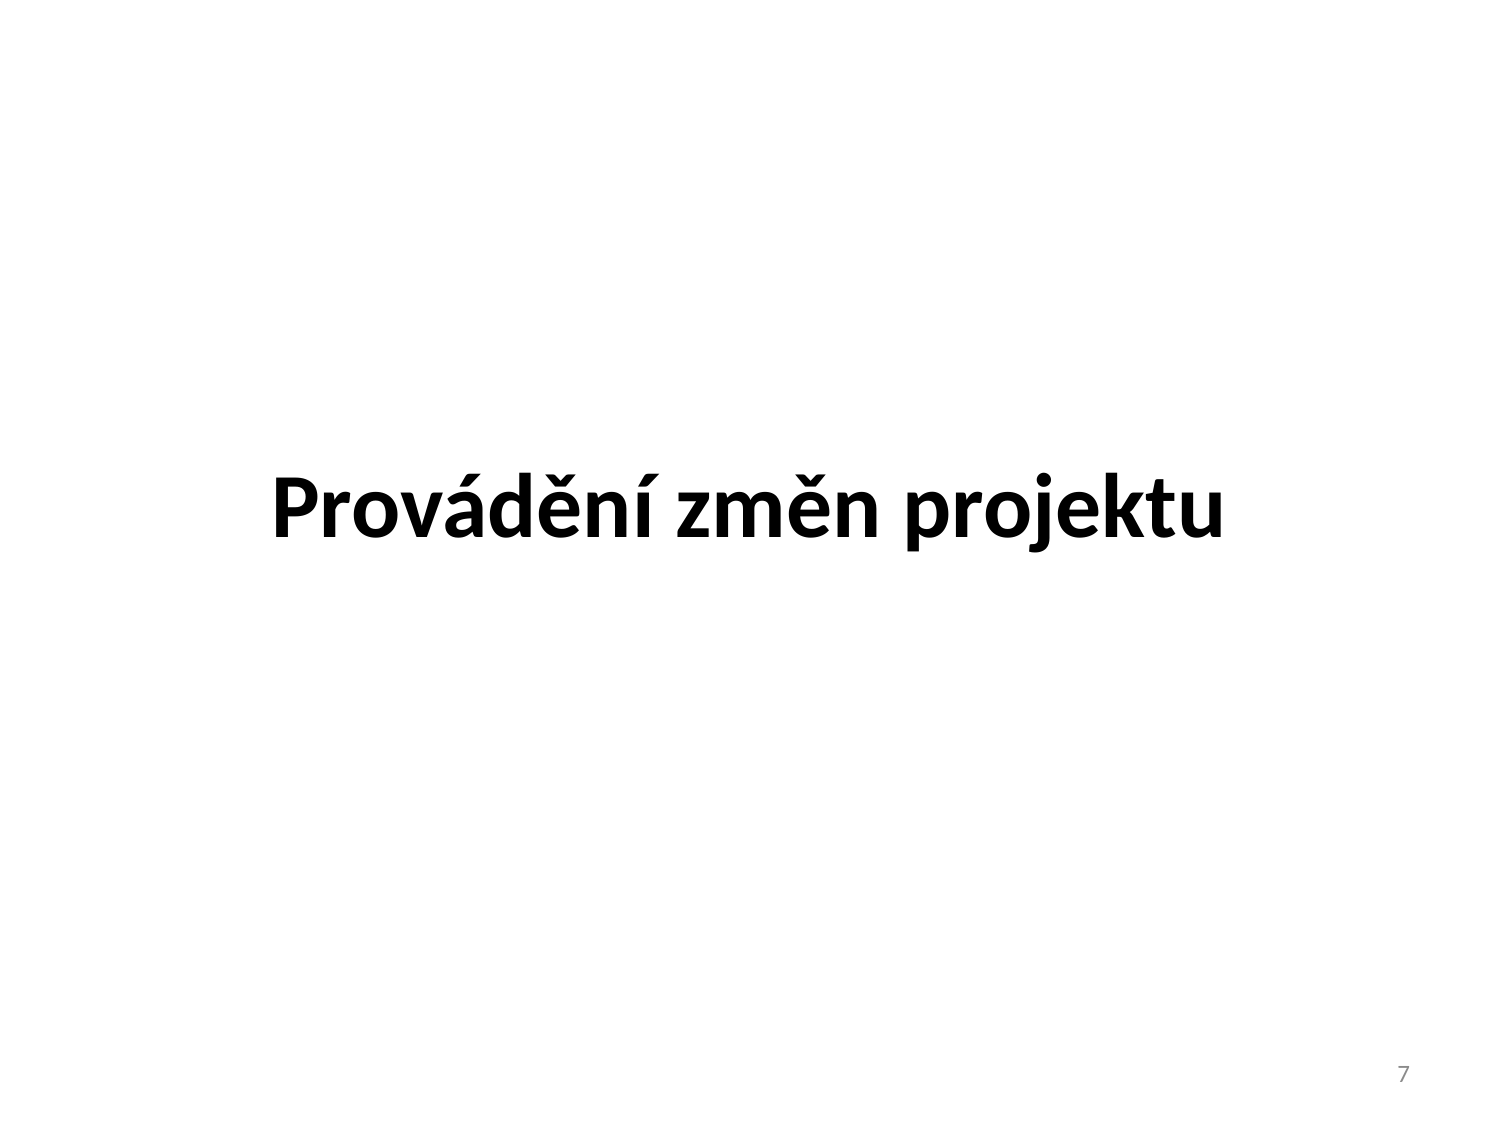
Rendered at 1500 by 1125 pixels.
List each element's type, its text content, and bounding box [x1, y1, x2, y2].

slide_number 7 [1074, 1042, 1425, 1103]
text_box Provádění změn projektu [0, 431, 1500, 570]
